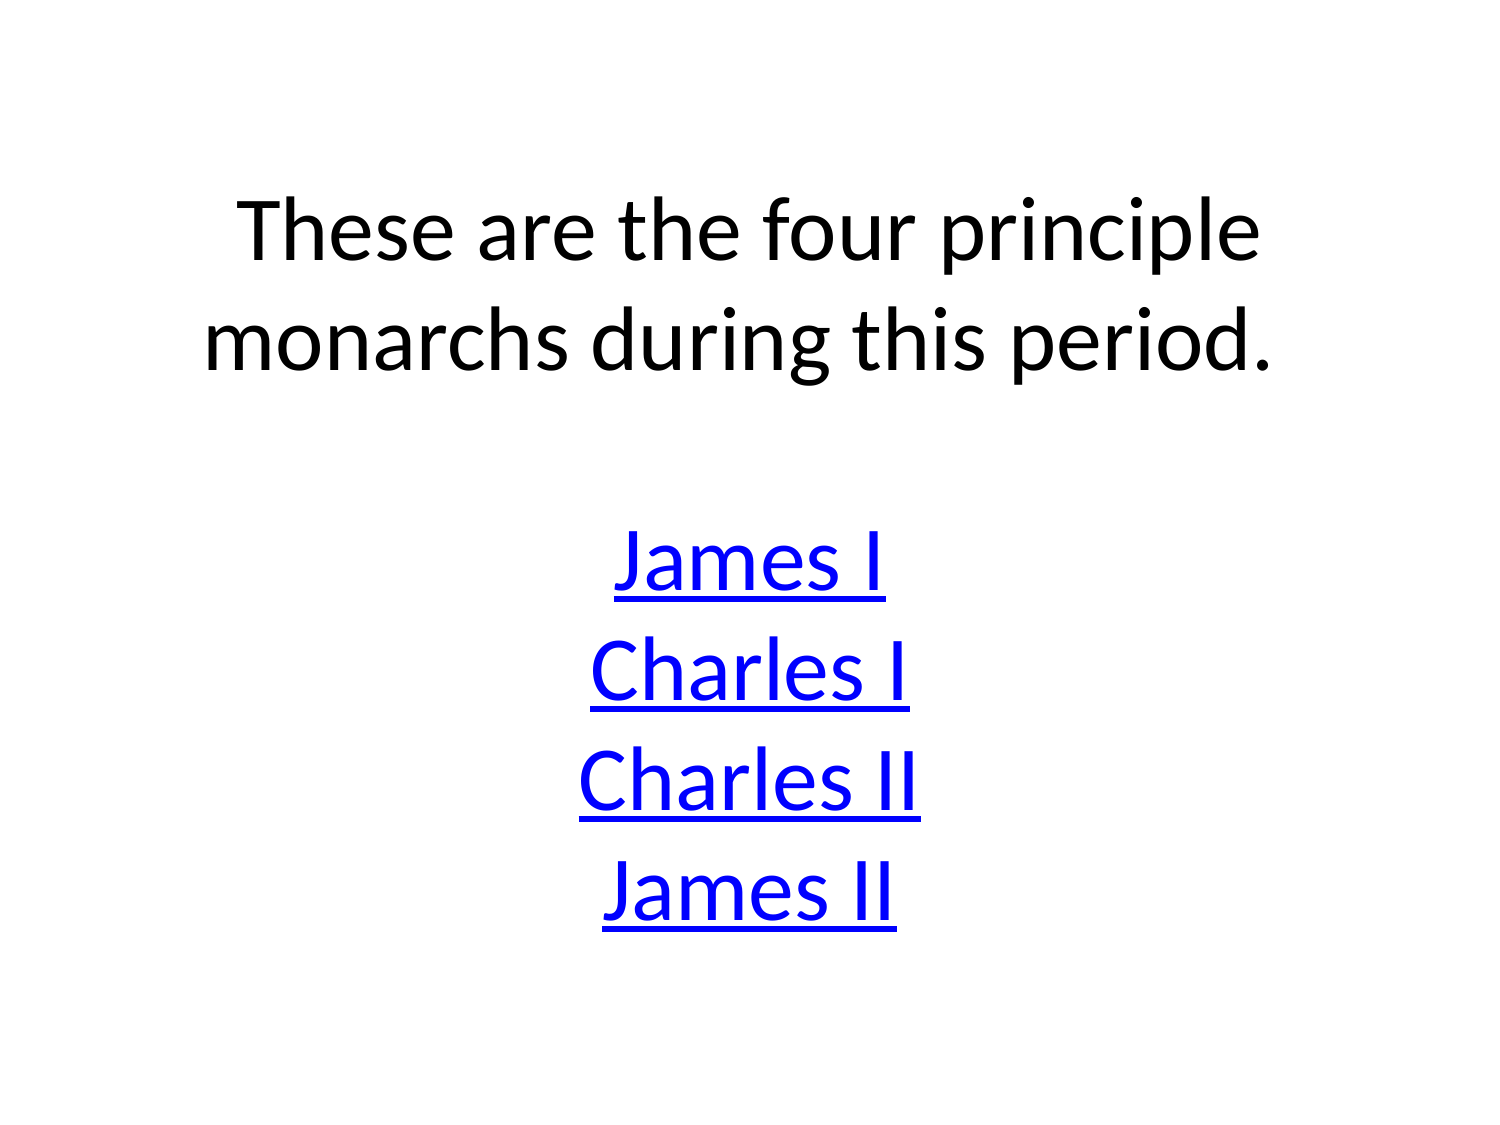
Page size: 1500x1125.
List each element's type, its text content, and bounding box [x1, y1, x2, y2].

title These are the four principle monarchs during this period. James I Charles I Charles II James II [74, 44, 1426, 1063]
